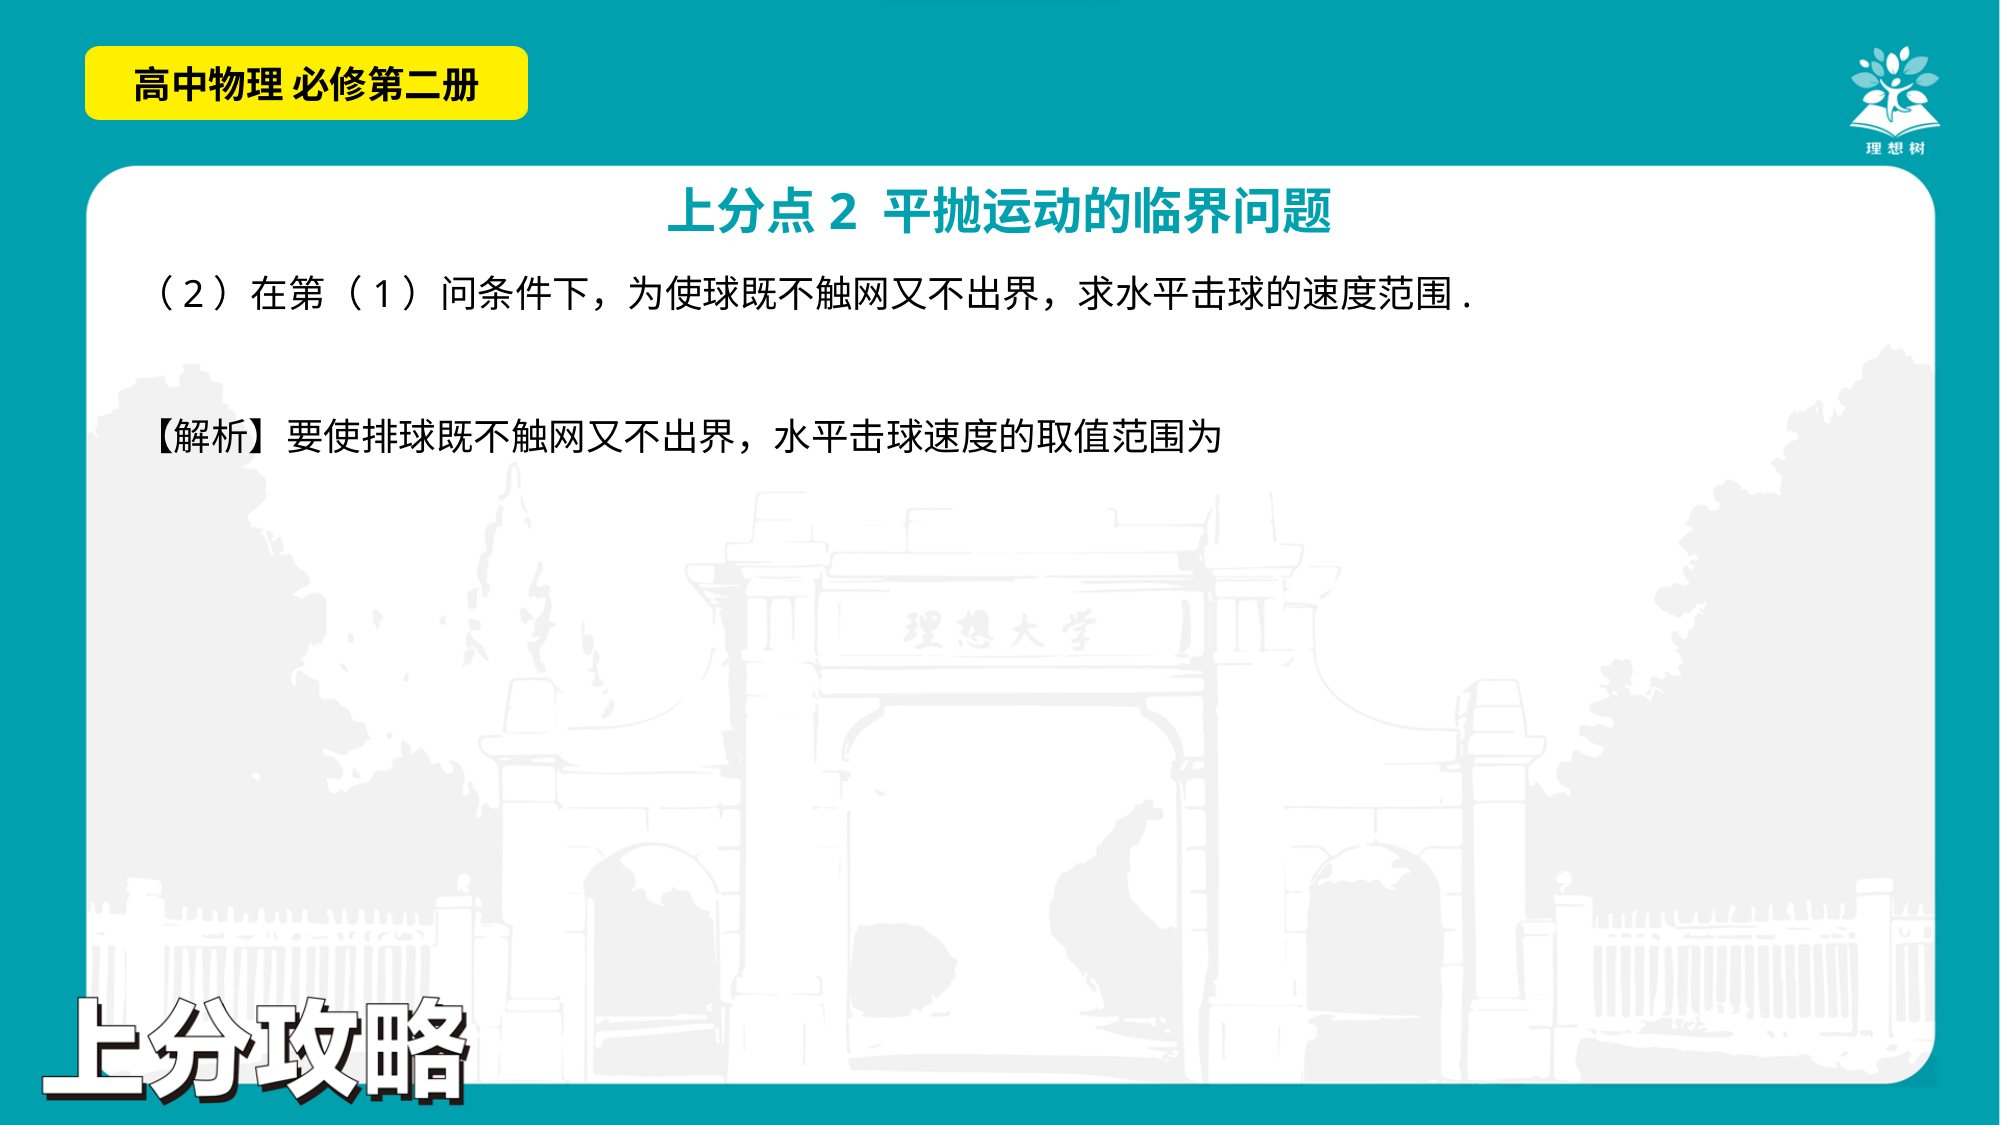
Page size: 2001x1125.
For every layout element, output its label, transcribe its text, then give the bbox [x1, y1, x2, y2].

text_box （2）在第（1）问条件下，为使球既不触网又不出界，求水平击球的速度范围. [136, 248, 1865, 308]
picture [0, 0, 2000, 1125]
